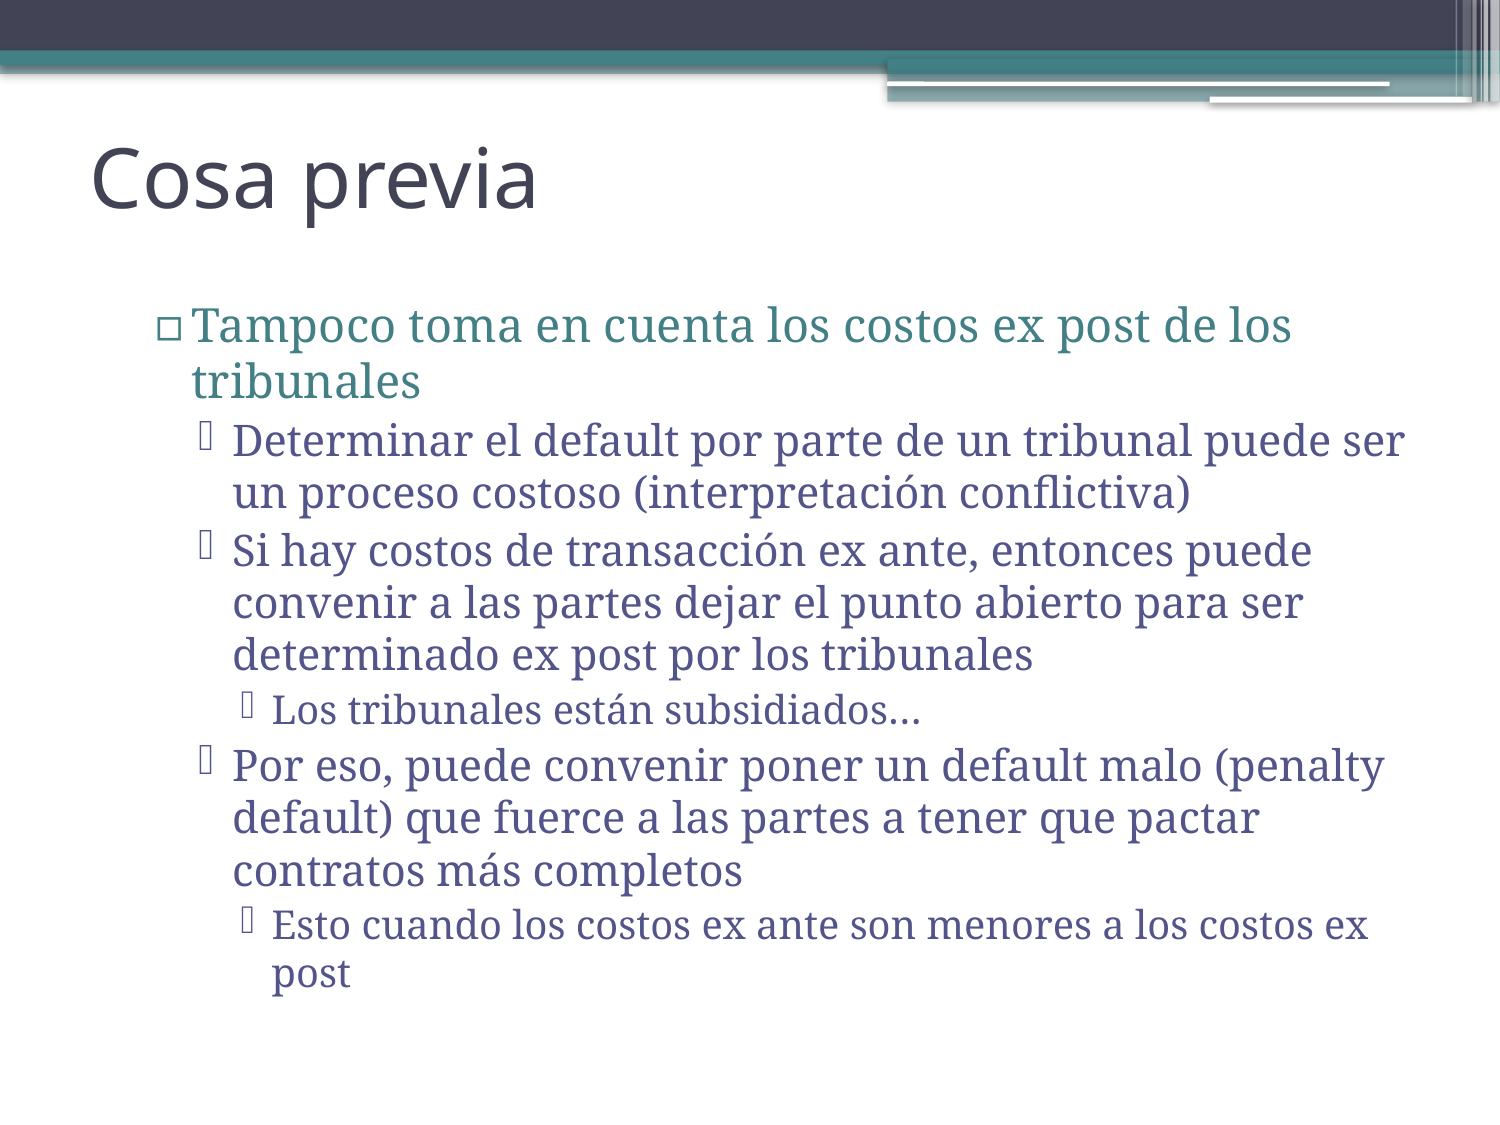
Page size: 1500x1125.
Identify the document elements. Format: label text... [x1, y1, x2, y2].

list Tampoco toma en cuenta los costos ex post de los tribunales Determinar el default por parte de un tribunal puede ser un proceso costoso (interpretación conflictiva) Si hay costos de transacción ex ante, entonces puede convenir a las partes dejar el punto abierto para ser determinado ex post por los tribunales Los tribunales están subsidiados… Por eso, puede convenir poner un default malo (penalty default) que fuerce a las partes a tener que pactar contratos más completos Esto cuando los costos ex ante son menores a los costos ex post [75, 287, 1425, 1004]
title Cosa previa [75, 87, 1425, 263]
